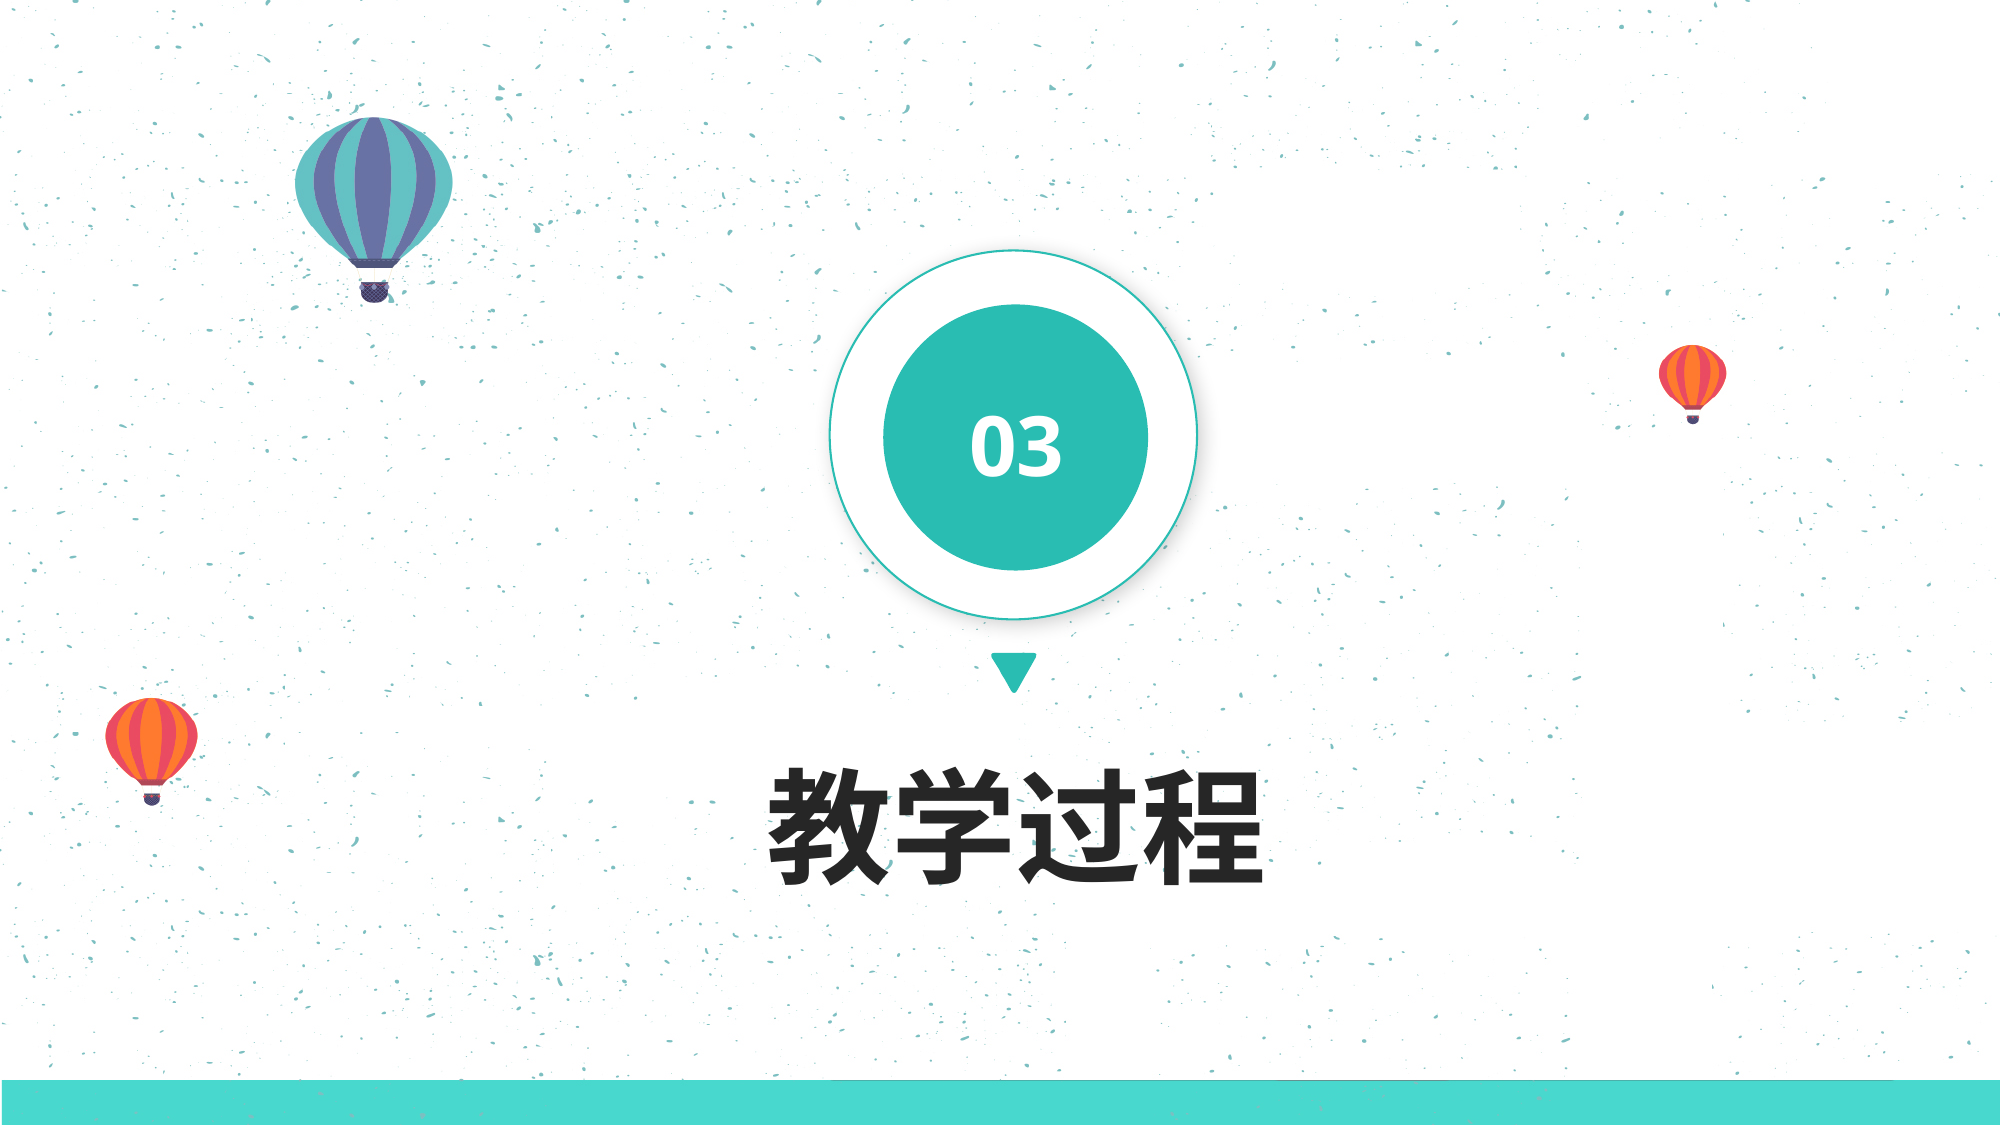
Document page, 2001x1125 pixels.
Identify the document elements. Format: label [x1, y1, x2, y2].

text_box [702, 250, 1331, 910]
picture [0, 0, 2000, 1125]
